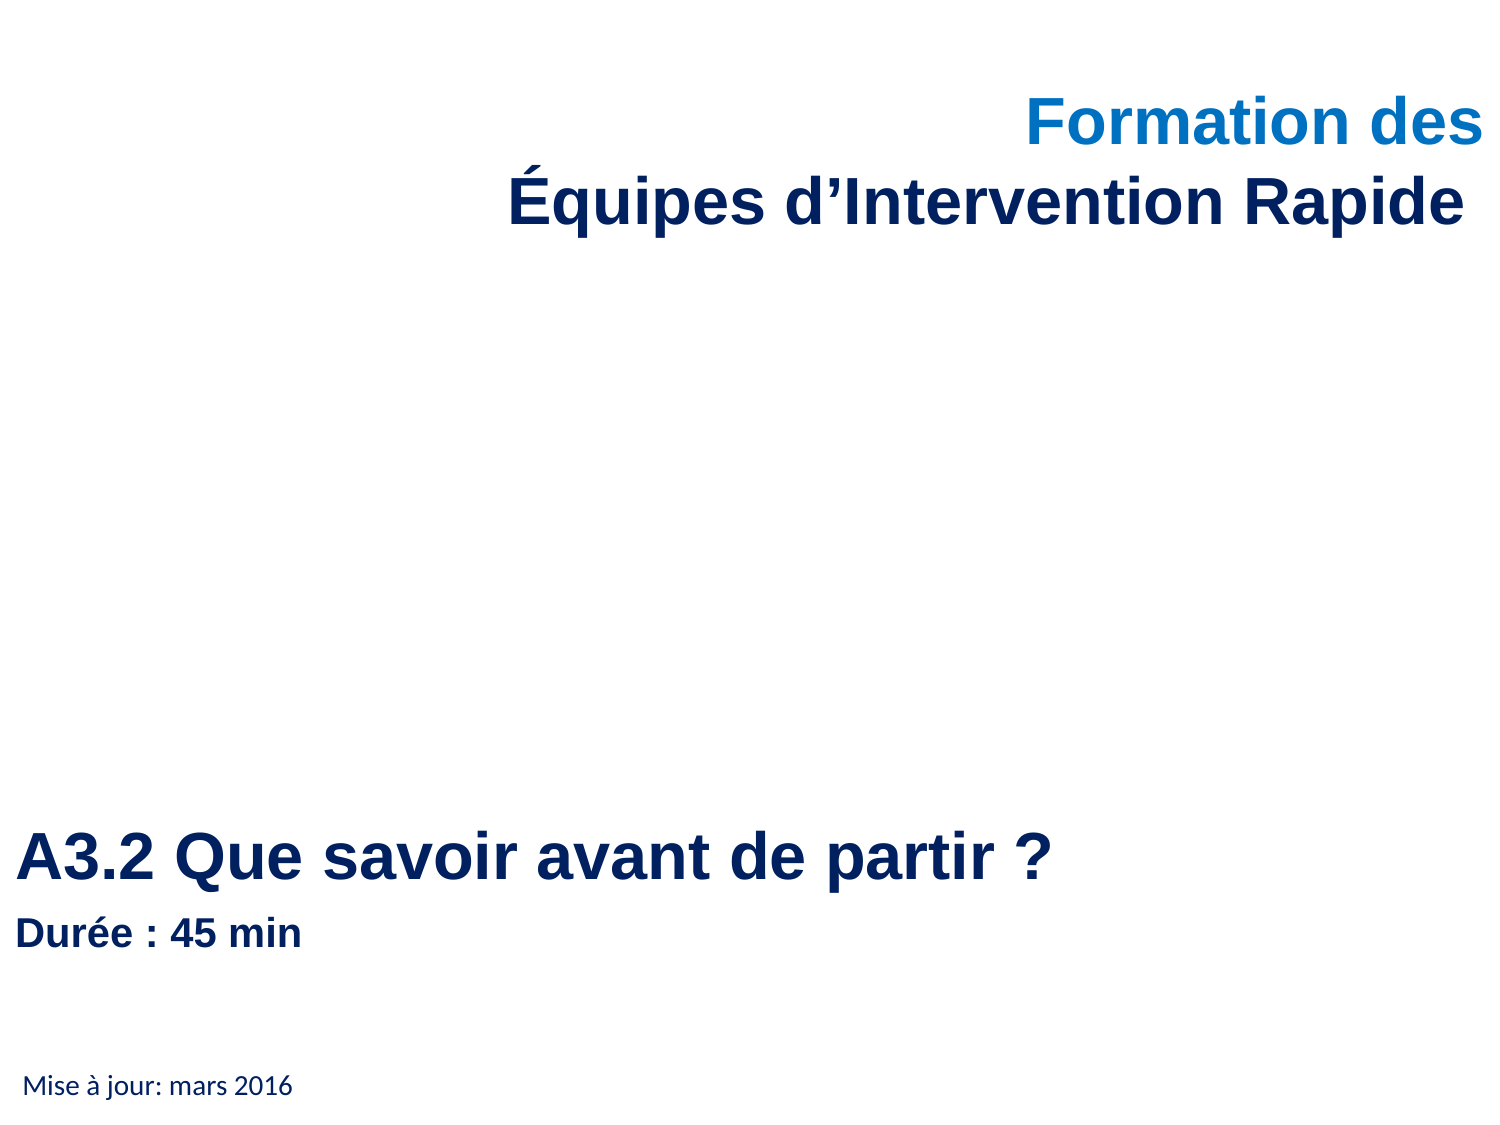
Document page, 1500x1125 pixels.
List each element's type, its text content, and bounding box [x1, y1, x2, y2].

subtitle A3.2 Que savoir avant de partir ? Durée : 45 min [0, 805, 1483, 905]
text_box Formation des Équipes d’Intervention Rapide [242, 13, 1500, 302]
text_box Mise à jour: mars 2016 [7, 1058, 309, 1109]
